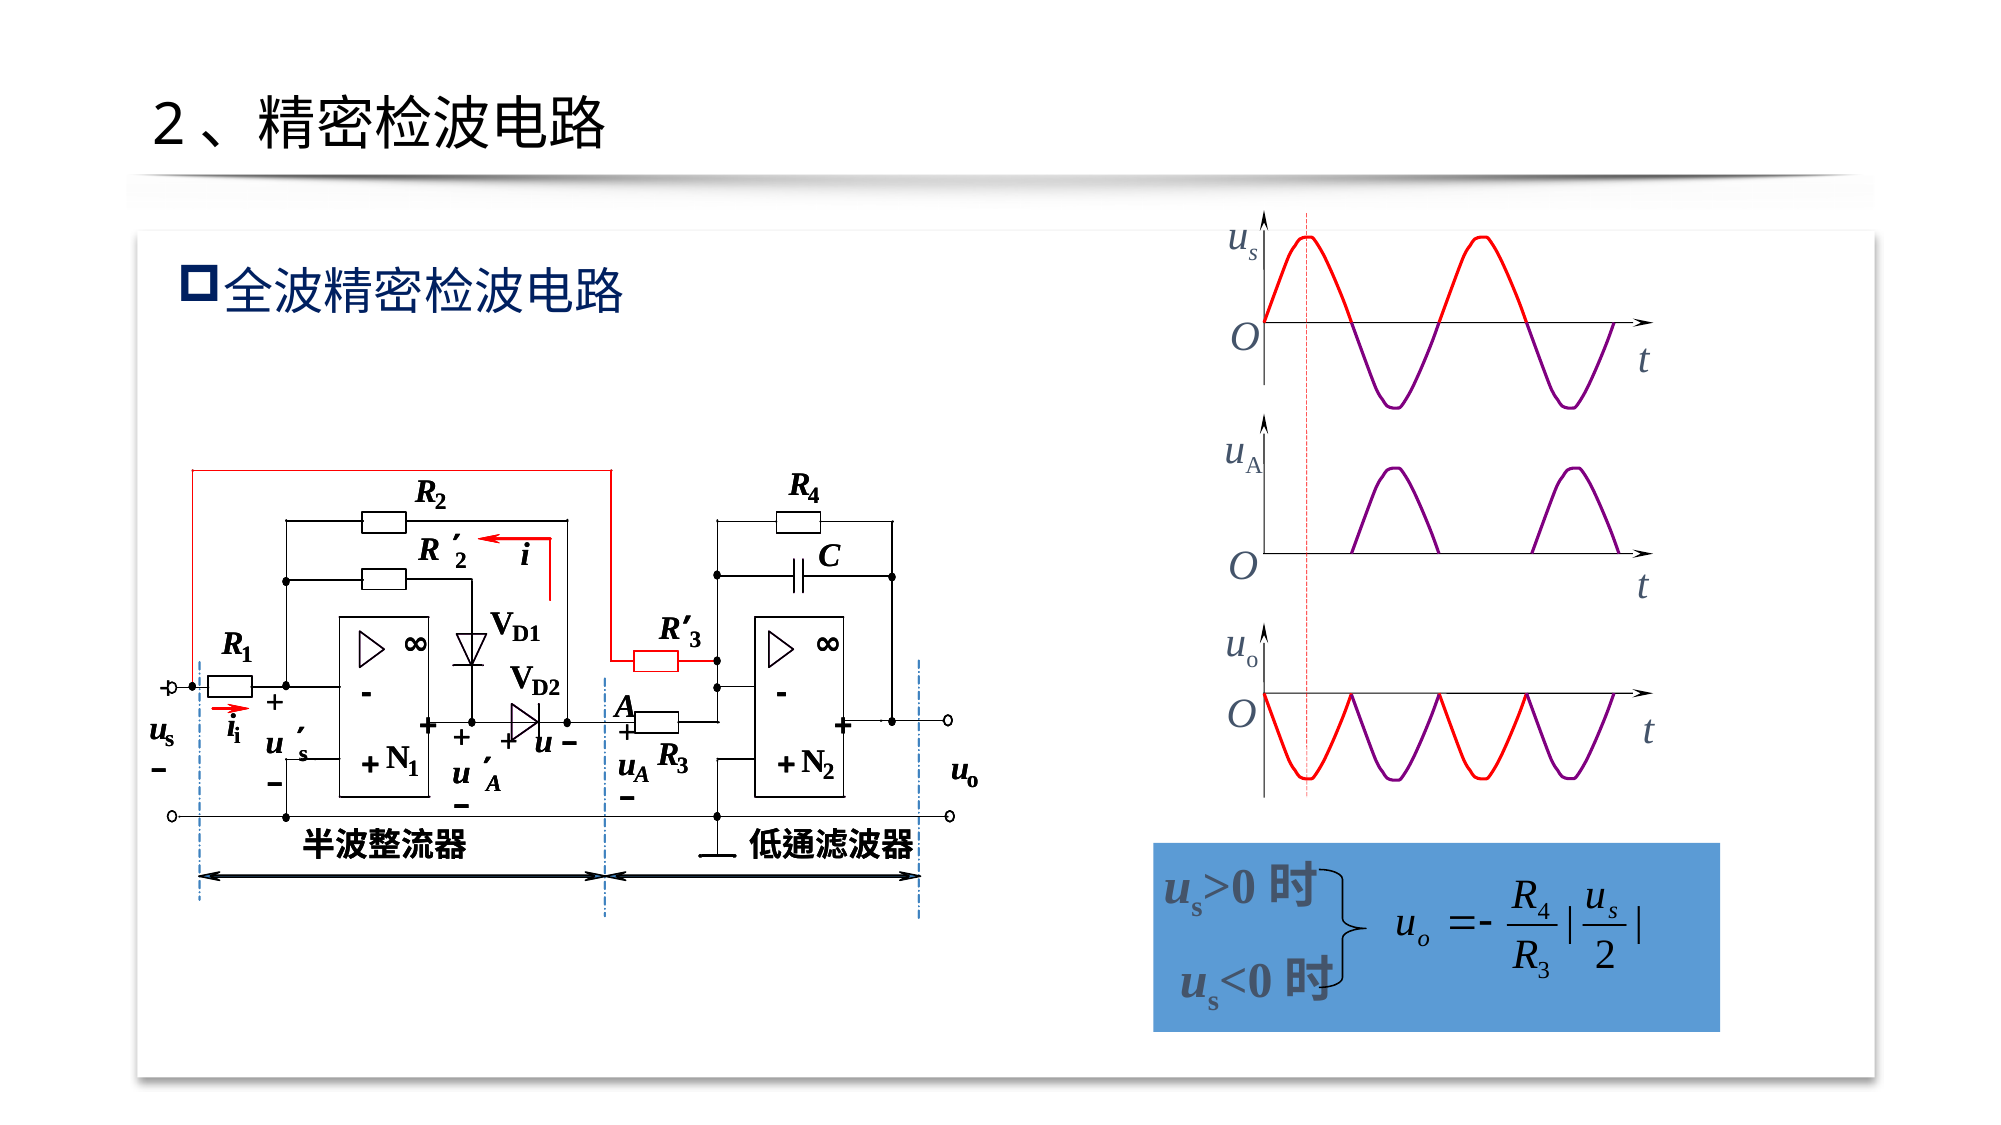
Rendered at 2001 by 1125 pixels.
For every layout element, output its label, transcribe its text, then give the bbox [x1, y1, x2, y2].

picture [127, 175, 1874, 211]
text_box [1153, 846, 1650, 1016]
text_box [1224, 207, 1685, 798]
text_box 2、精密检波电路 [137, 77, 1863, 175]
text_box [137, 196, 1863, 1014]
text_box 全波精密检波电路 [162, 221, 1888, 1039]
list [147, 458, 981, 922]
